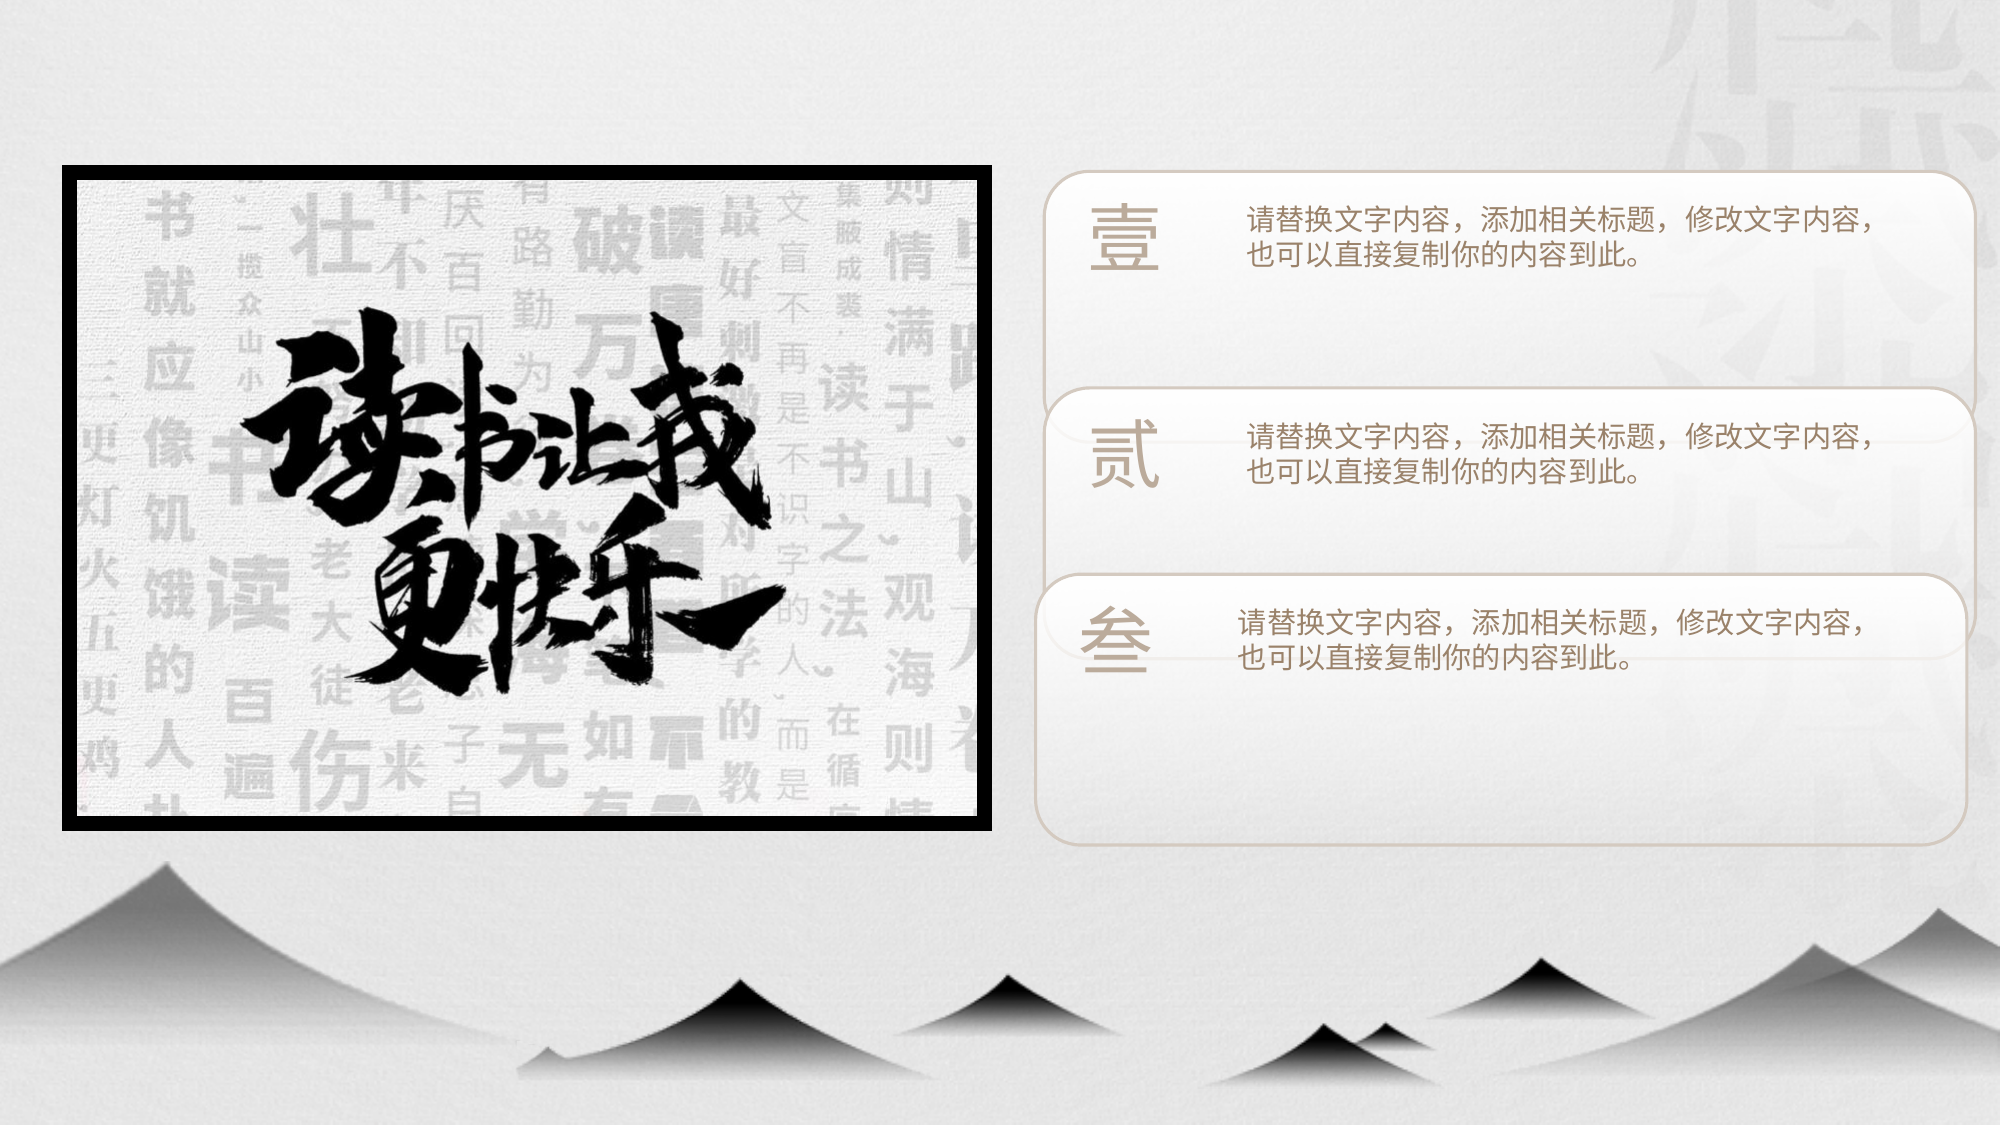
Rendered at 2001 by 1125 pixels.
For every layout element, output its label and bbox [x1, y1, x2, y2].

text_box [1044, 387, 1976, 659]
text_box [1044, 171, 1976, 387]
picture [0, 0, 2000, 1125]
text_box [1035, 574, 1967, 845]
